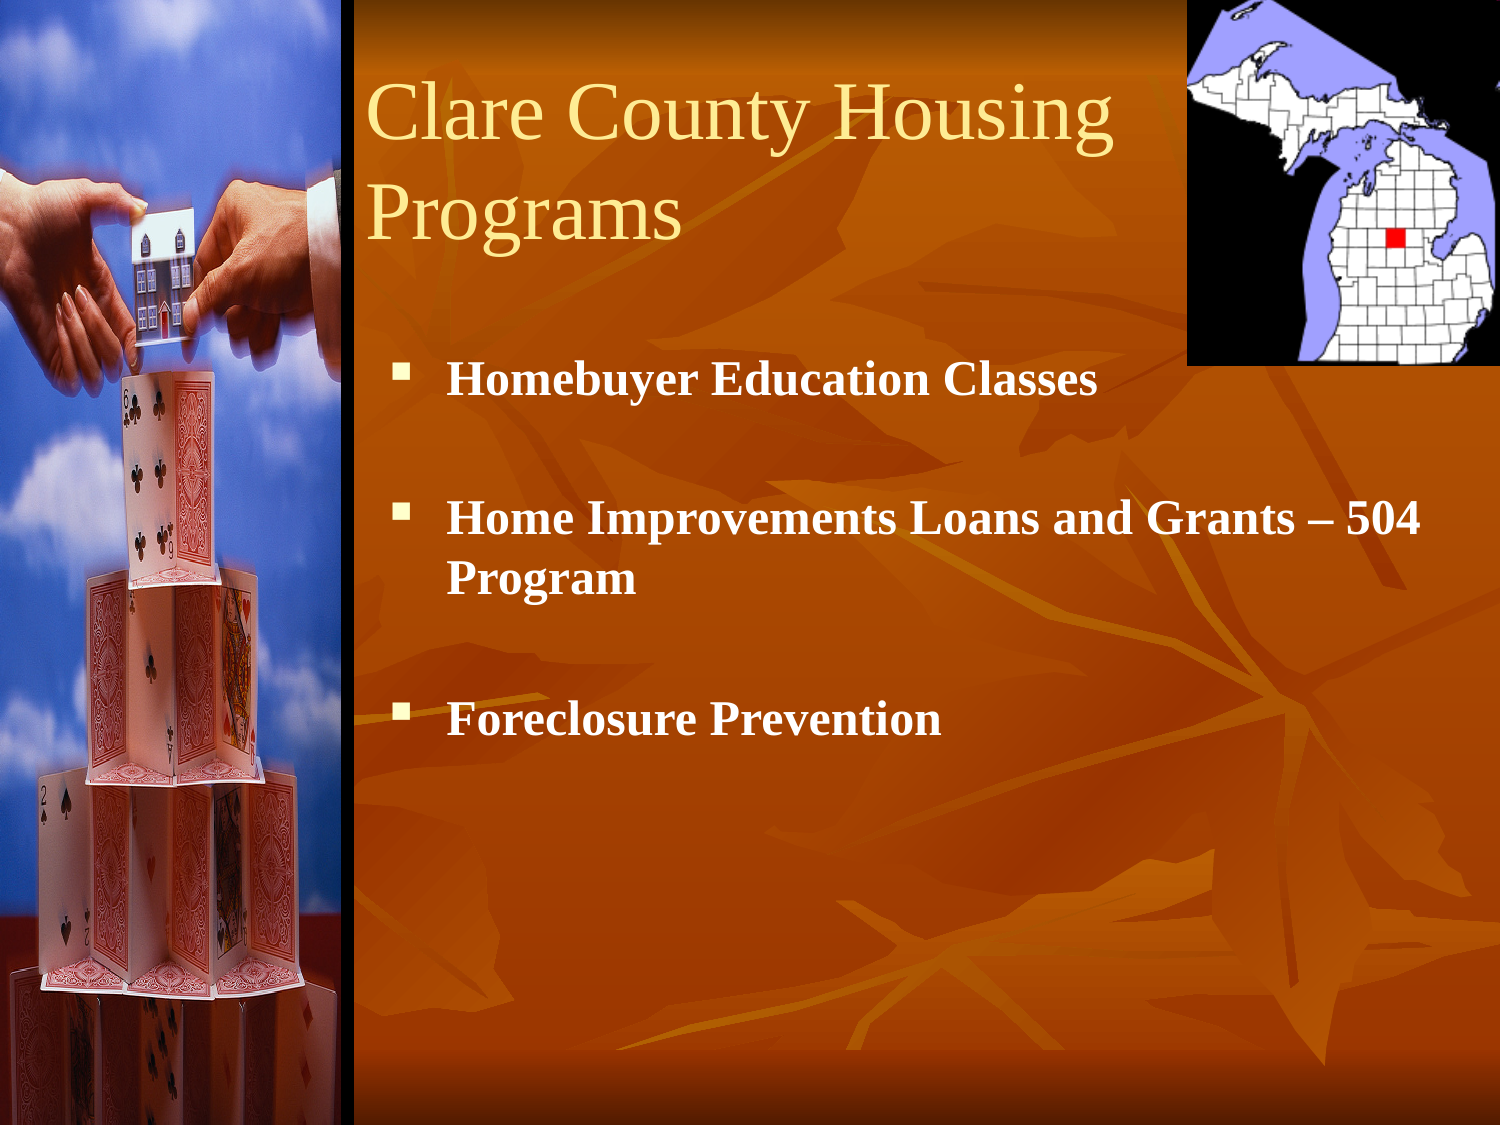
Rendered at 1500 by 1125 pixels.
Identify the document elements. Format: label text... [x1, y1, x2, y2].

picture [1187, 0, 1500, 366]
title Clare County Housing Programs [354, 62, 1182, 251]
list Homebuyer Education Classes Home Improvements Loans and Grants – 504 Program Foreclosure Prevention [374, 337, 1438, 1081]
picture [0, 0, 342, 1125]
